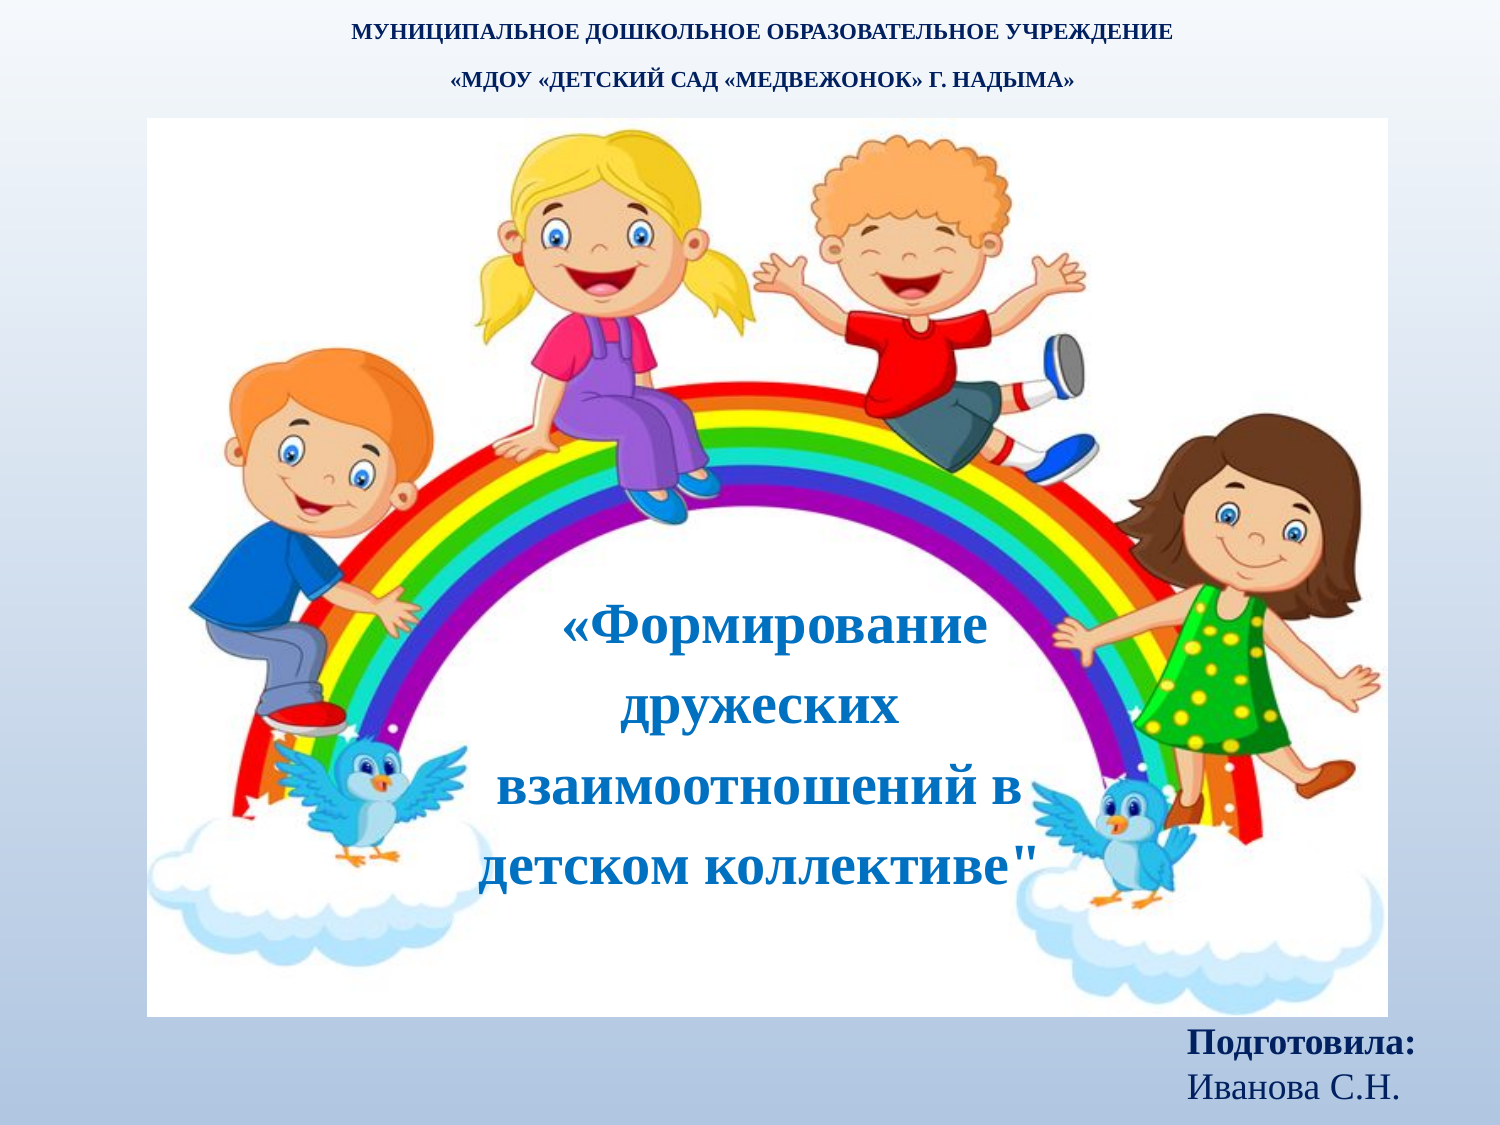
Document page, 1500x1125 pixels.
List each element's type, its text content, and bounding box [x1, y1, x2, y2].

picture [146, 118, 1388, 1017]
text_box Подготовила: Иванова С.Н. [1172, 1009, 1500, 1115]
text_box МУНИЦИПАЛЬНОЕ ДОШКОЛЬНОЕ ОБРАЗОВАТЕЛЬНОЕ УЧРЕЖДЕНИЕ «МДОУ «ДЕТСКИЙ САД «МЕДВЕЖОНОК» Г. НАДЫМА» [172, 9, 1354, 100]
